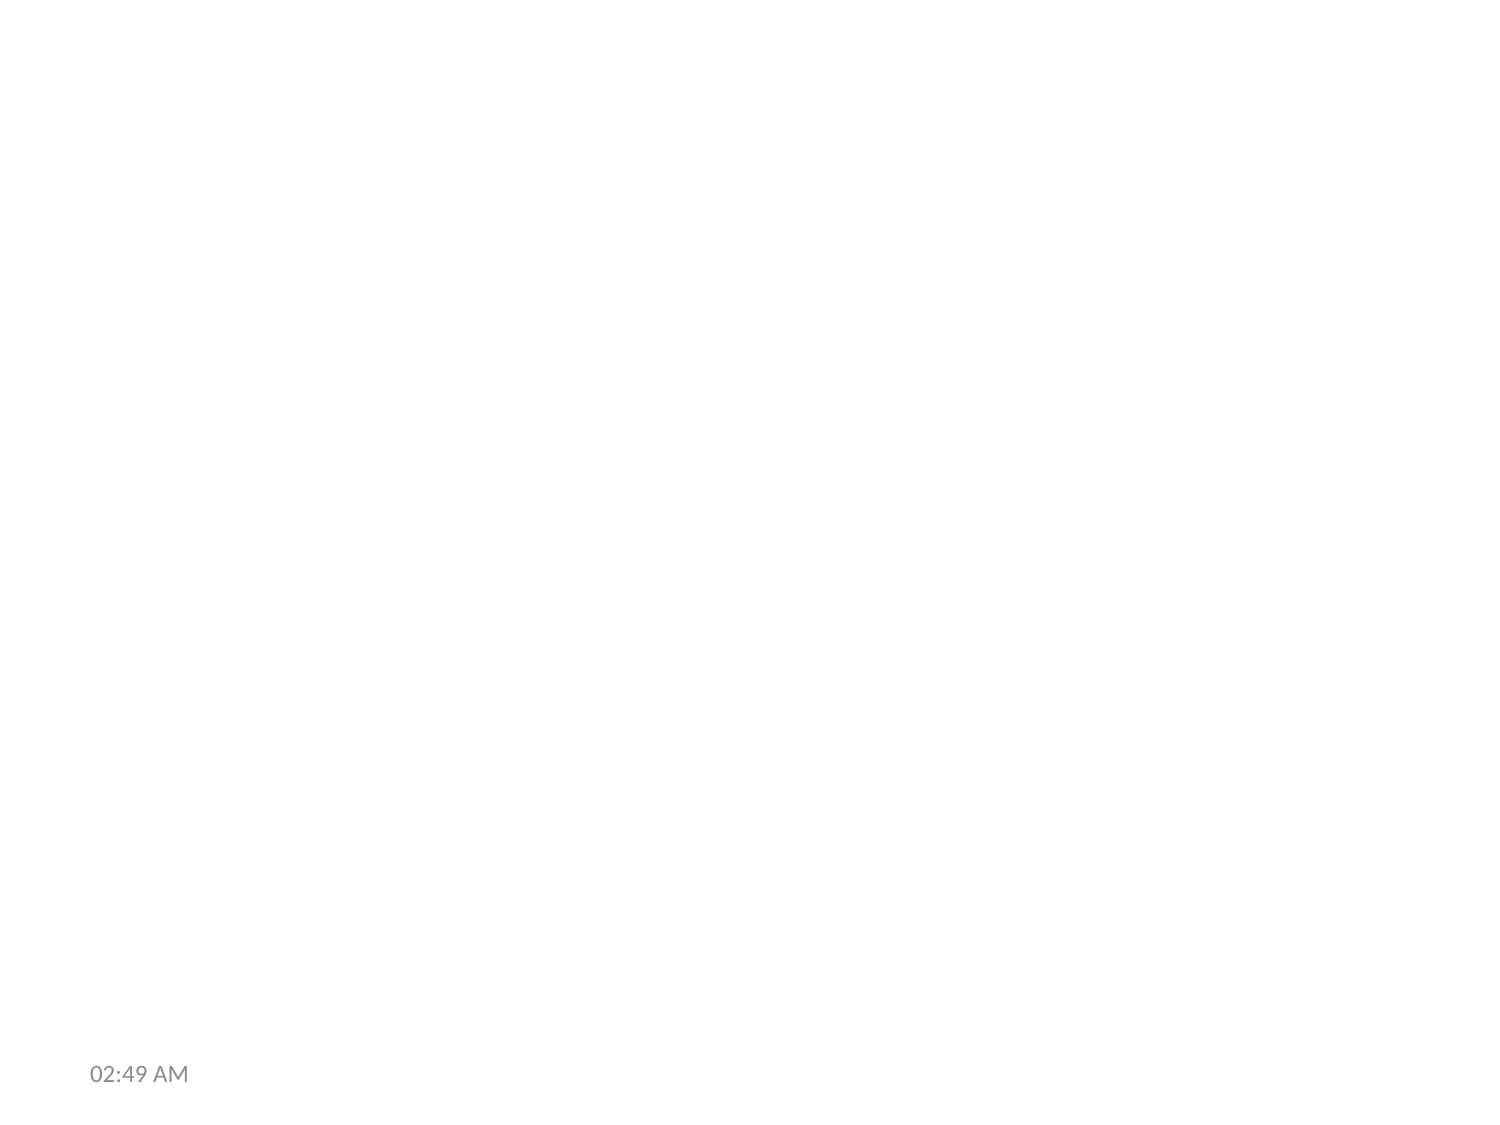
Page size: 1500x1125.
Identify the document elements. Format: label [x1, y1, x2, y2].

slide_number [75, 1042, 425, 1103]
